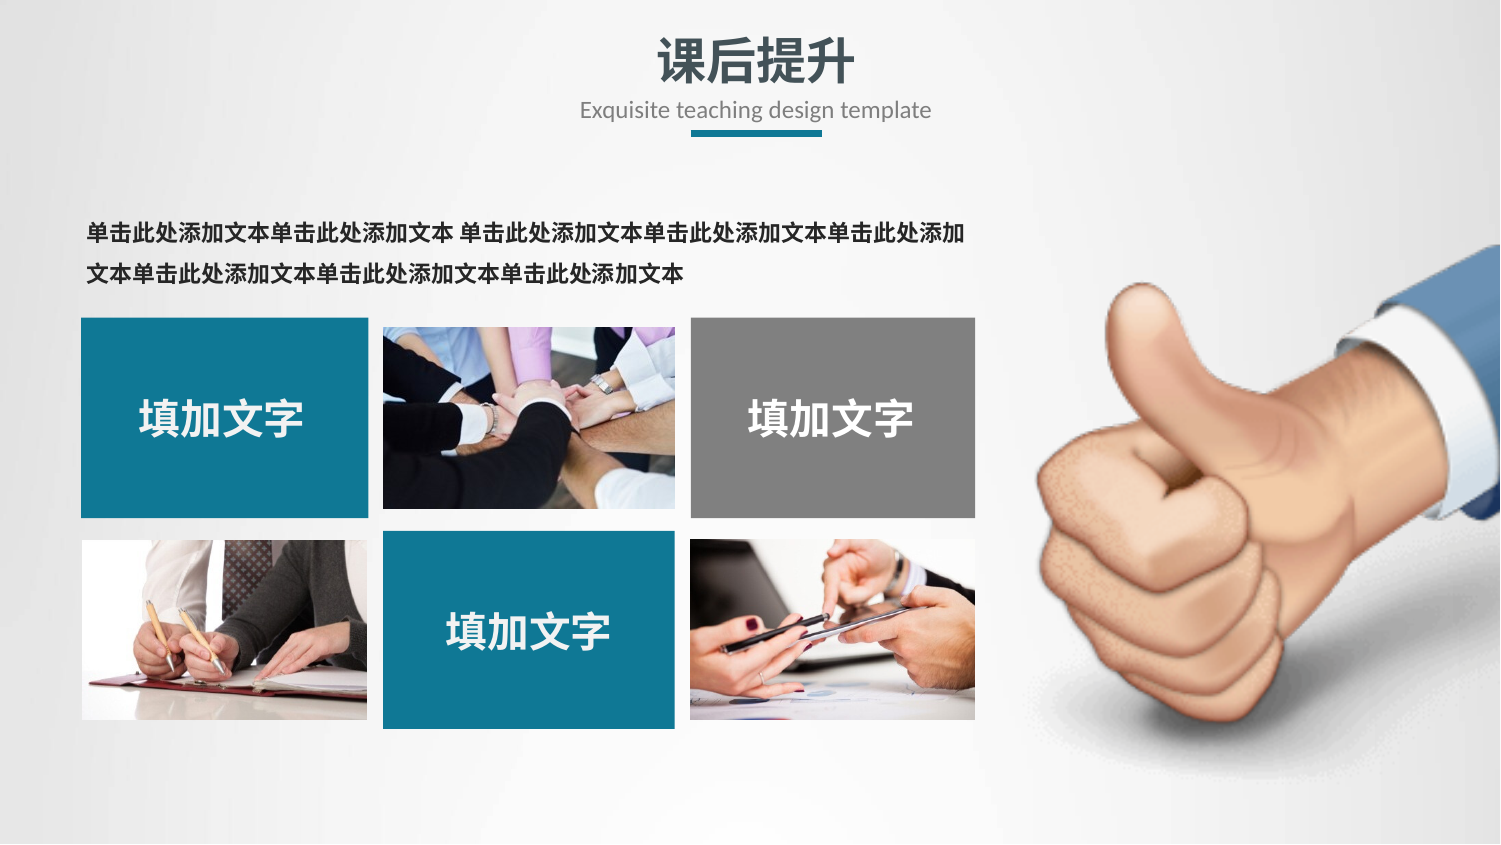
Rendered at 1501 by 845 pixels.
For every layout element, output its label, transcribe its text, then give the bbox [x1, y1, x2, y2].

picture [0, 0, 1501, 844]
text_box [80, 317, 369, 519]
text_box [690, 317, 976, 519]
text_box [383, 530, 675, 729]
text_box 单击此处添加文本单击此处添加文本 单击此处添加文本单击此处添加文本单击此处添加文本单击此处添加文本单击此处添加文本单击此处添加文本 [72, 197, 997, 294]
text_box Exquisite teaching design template [568, 88, 945, 130]
title 课后提升 [232, 0, 1281, 120]
